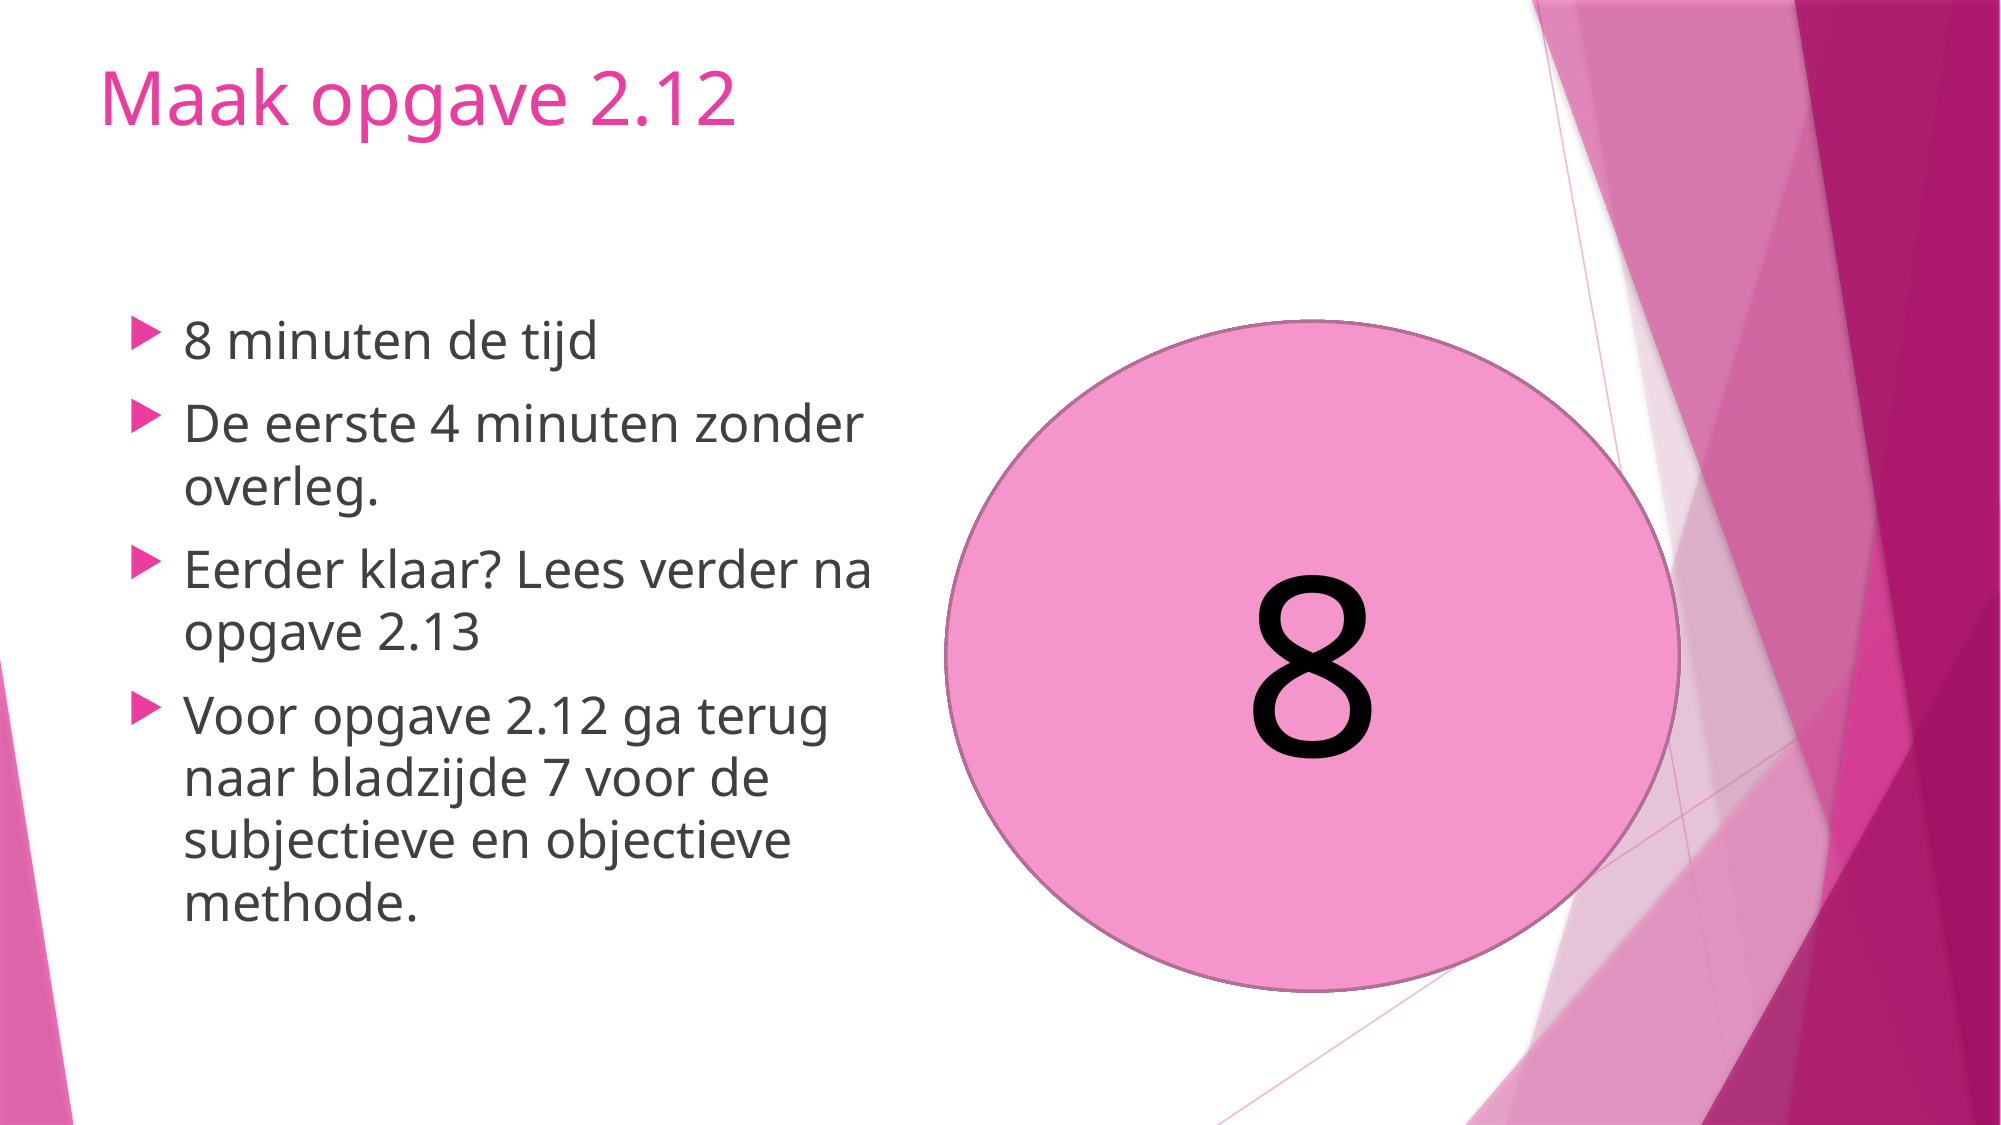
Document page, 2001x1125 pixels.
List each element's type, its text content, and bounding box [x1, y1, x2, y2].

list 8 minuten de tijd De eerste 4 minuten zonder overleg. Eerder klaar? Lees verder na opgave 2.13 Voor opgave 2.12 ga terug naar bladzijde 7 voor de subjectieve en objectieve methode. [112, 299, 896, 992]
title Maak opgave 2.12 [83, 42, 1494, 260]
text_box 8 [944, 319, 1681, 993]
